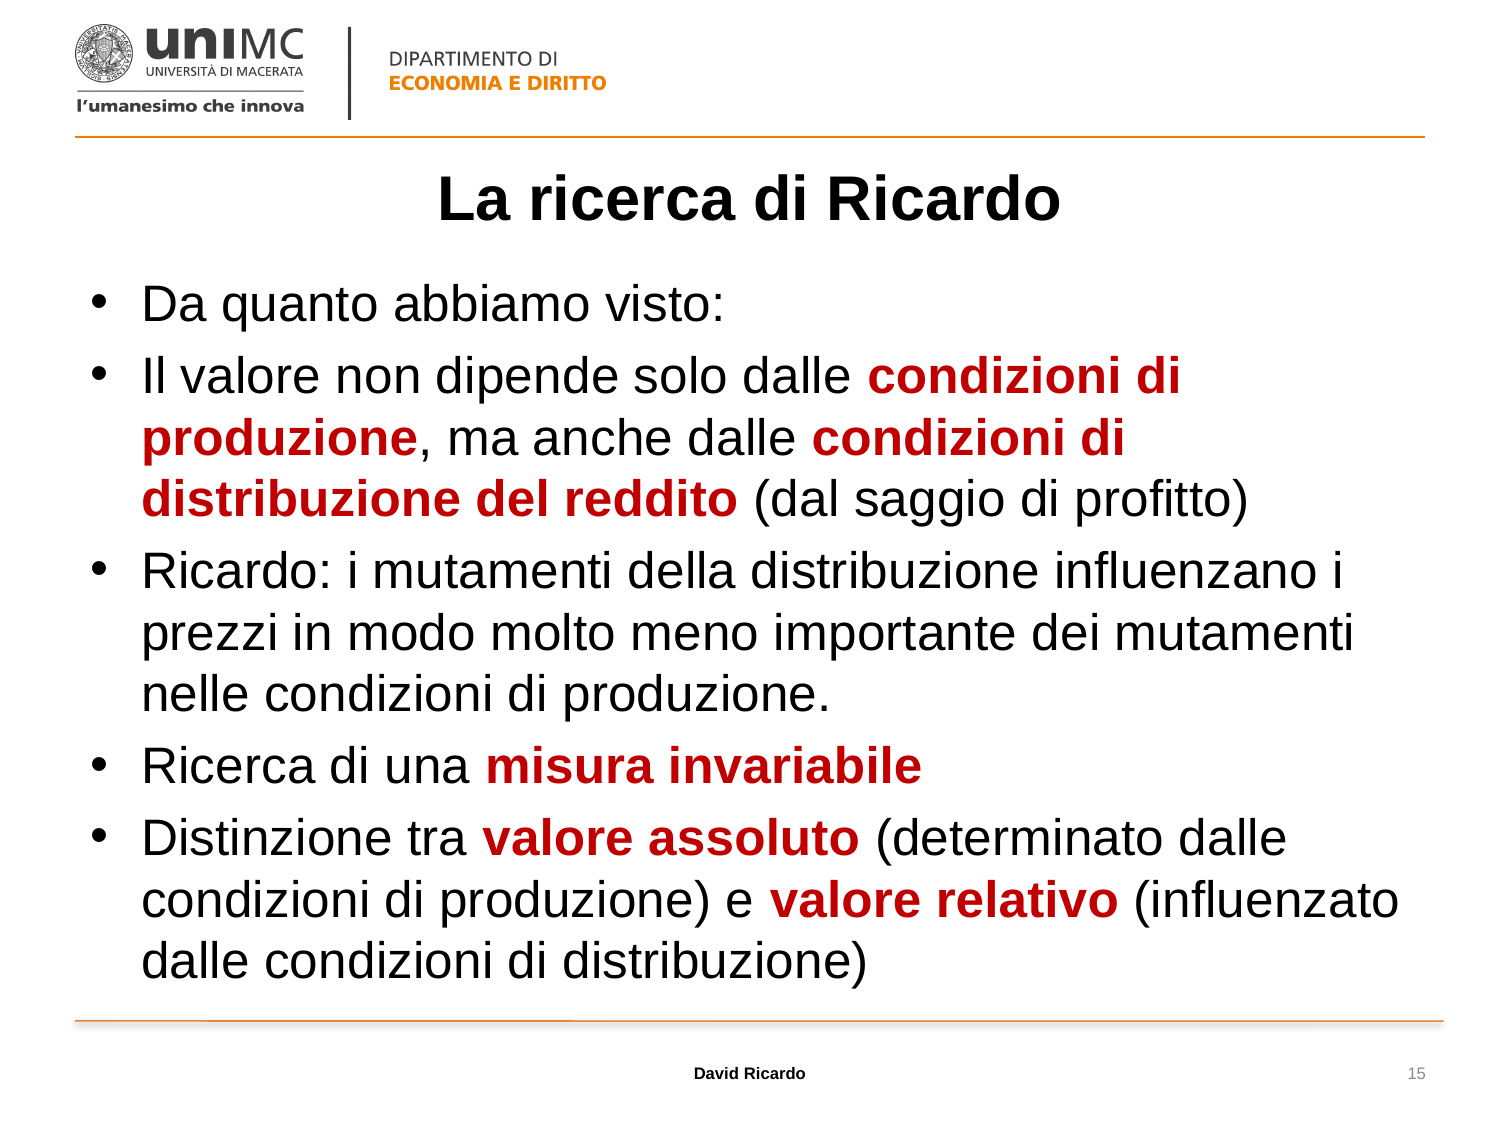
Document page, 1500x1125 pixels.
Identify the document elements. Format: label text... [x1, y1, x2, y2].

picture [75, 24, 1425, 138]
list Da quanto abbiamo visto: Il valore non dipende solo dalle condizioni di produzione, ma anche dalle condizioni di distribuzione del reddito (dal saggio di profitto) Ricardo: i mutamenti della distribuzione influenzano i prezzi in modo molto meno importante dei mutamenti nelle condizioni di produzione. Ricerca di una misura invariabile Distinzione tra valore assoluto (determinato dalle condizioni di produzione) e valore relativo (influenzato dalle condizioni di distribuzione) [75, 262, 1425, 1005]
title La ricerca di Ricardo [75, 149, 1425, 241]
footer David Ricardo [512, 1042, 988, 1103]
slide_number 15 [1091, 1042, 1442, 1103]
